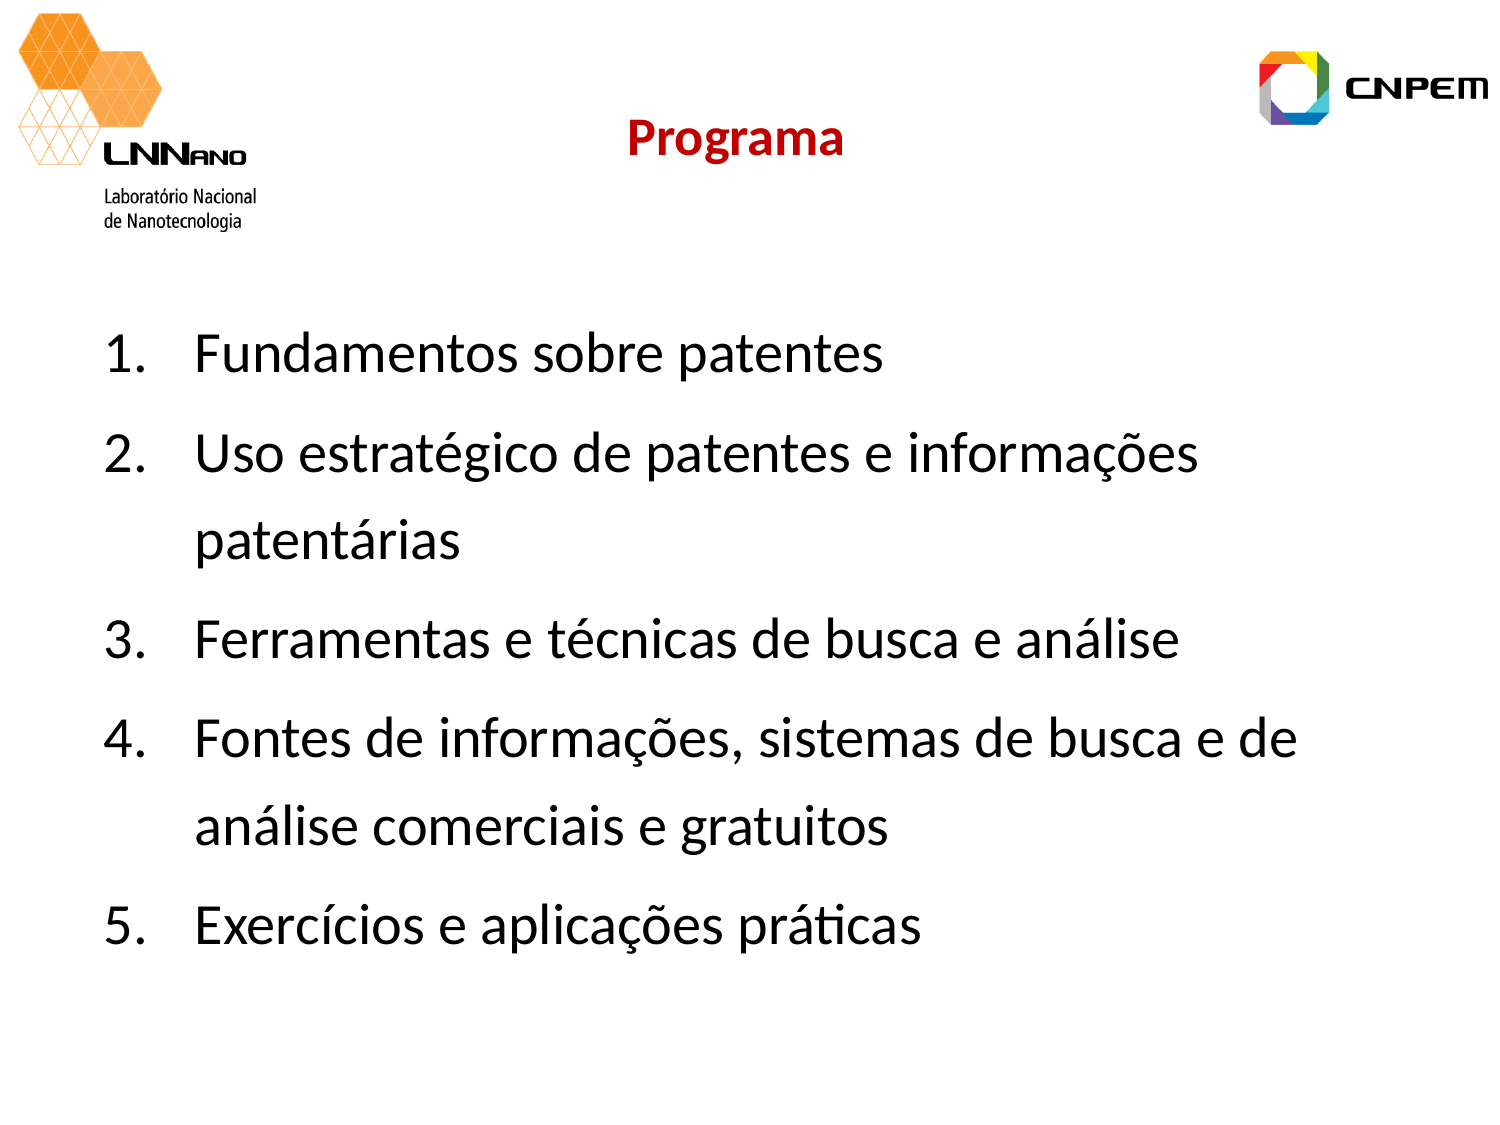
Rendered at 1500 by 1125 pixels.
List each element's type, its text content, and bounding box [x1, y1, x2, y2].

picture [0, 11, 1500, 232]
list Fundamentos sobre patentes Uso estratégico de patentes e informações patentárias Ferramentas e técnicas de busca e análise Fontes de informações, sistemas de busca e de análise comerciais e gratuitos Exercícios e aplicações práticas [88, 292, 1425, 1035]
title Programa [312, 45, 1176, 233]
